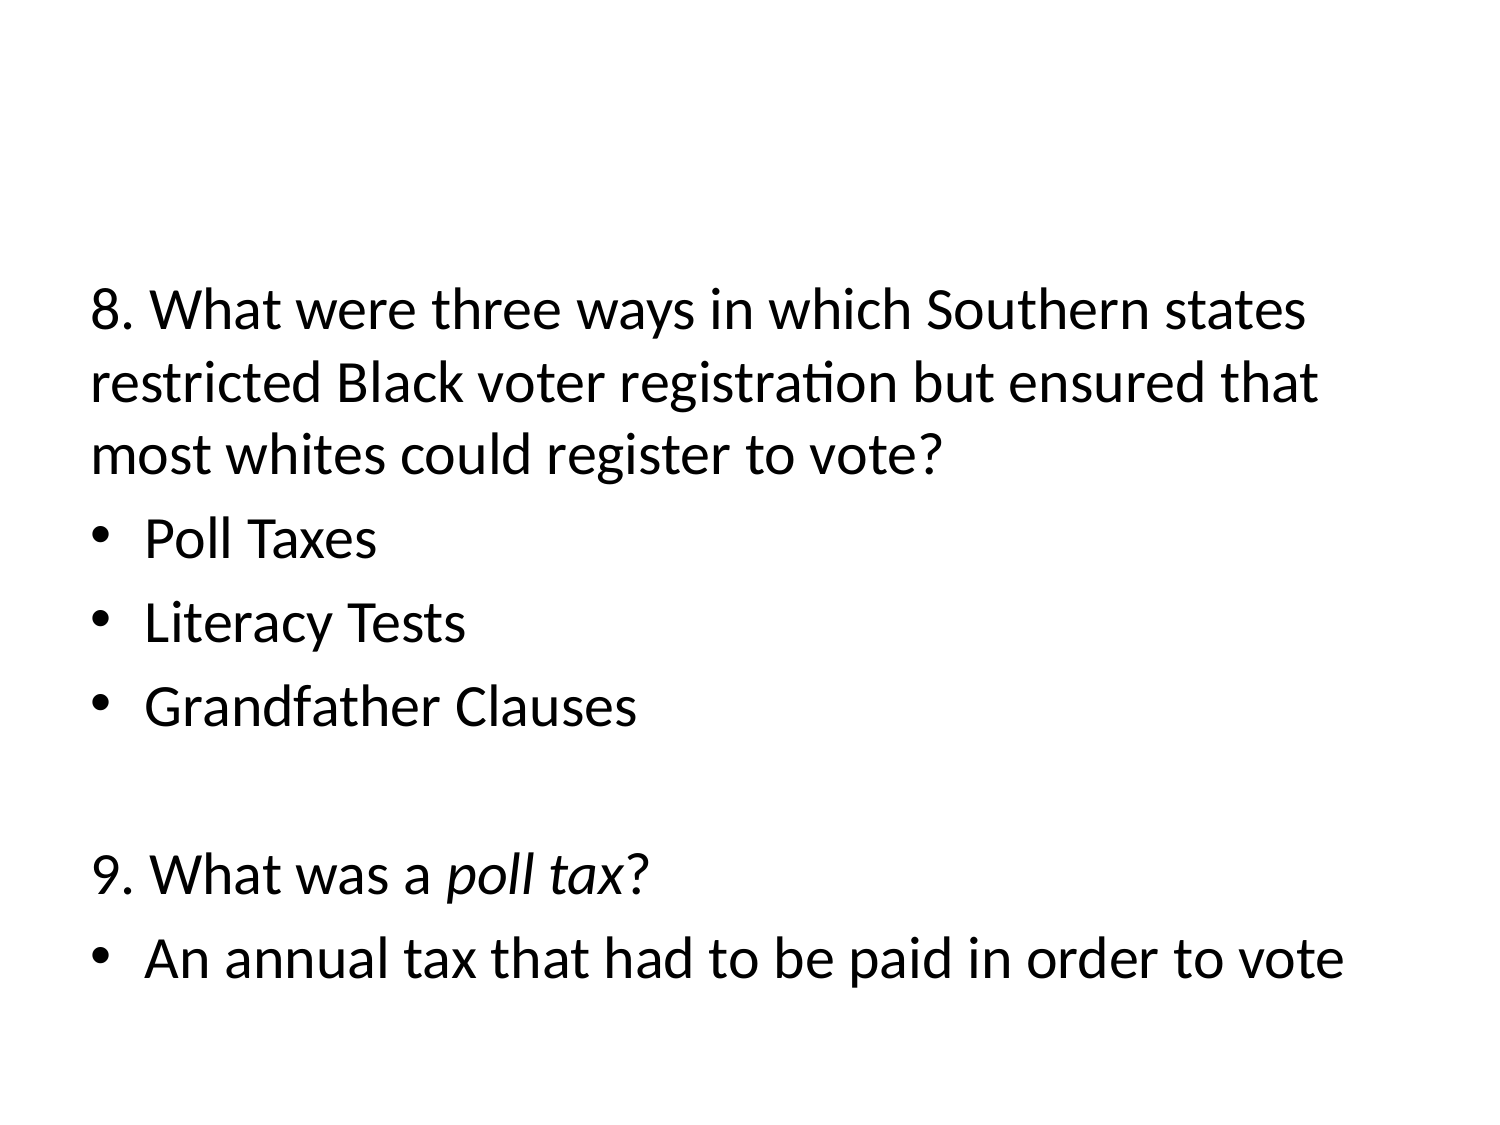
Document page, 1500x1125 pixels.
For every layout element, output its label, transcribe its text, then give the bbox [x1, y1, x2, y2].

list 8. What were three ways in which Southern states restricted Black voter registration but ensured that most whites could register to vote? Poll Taxes Literacy Tests Grandfather Clauses 9. What was a poll tax? An annual tax that had to be paid in order to vote [75, 262, 1425, 1005]
